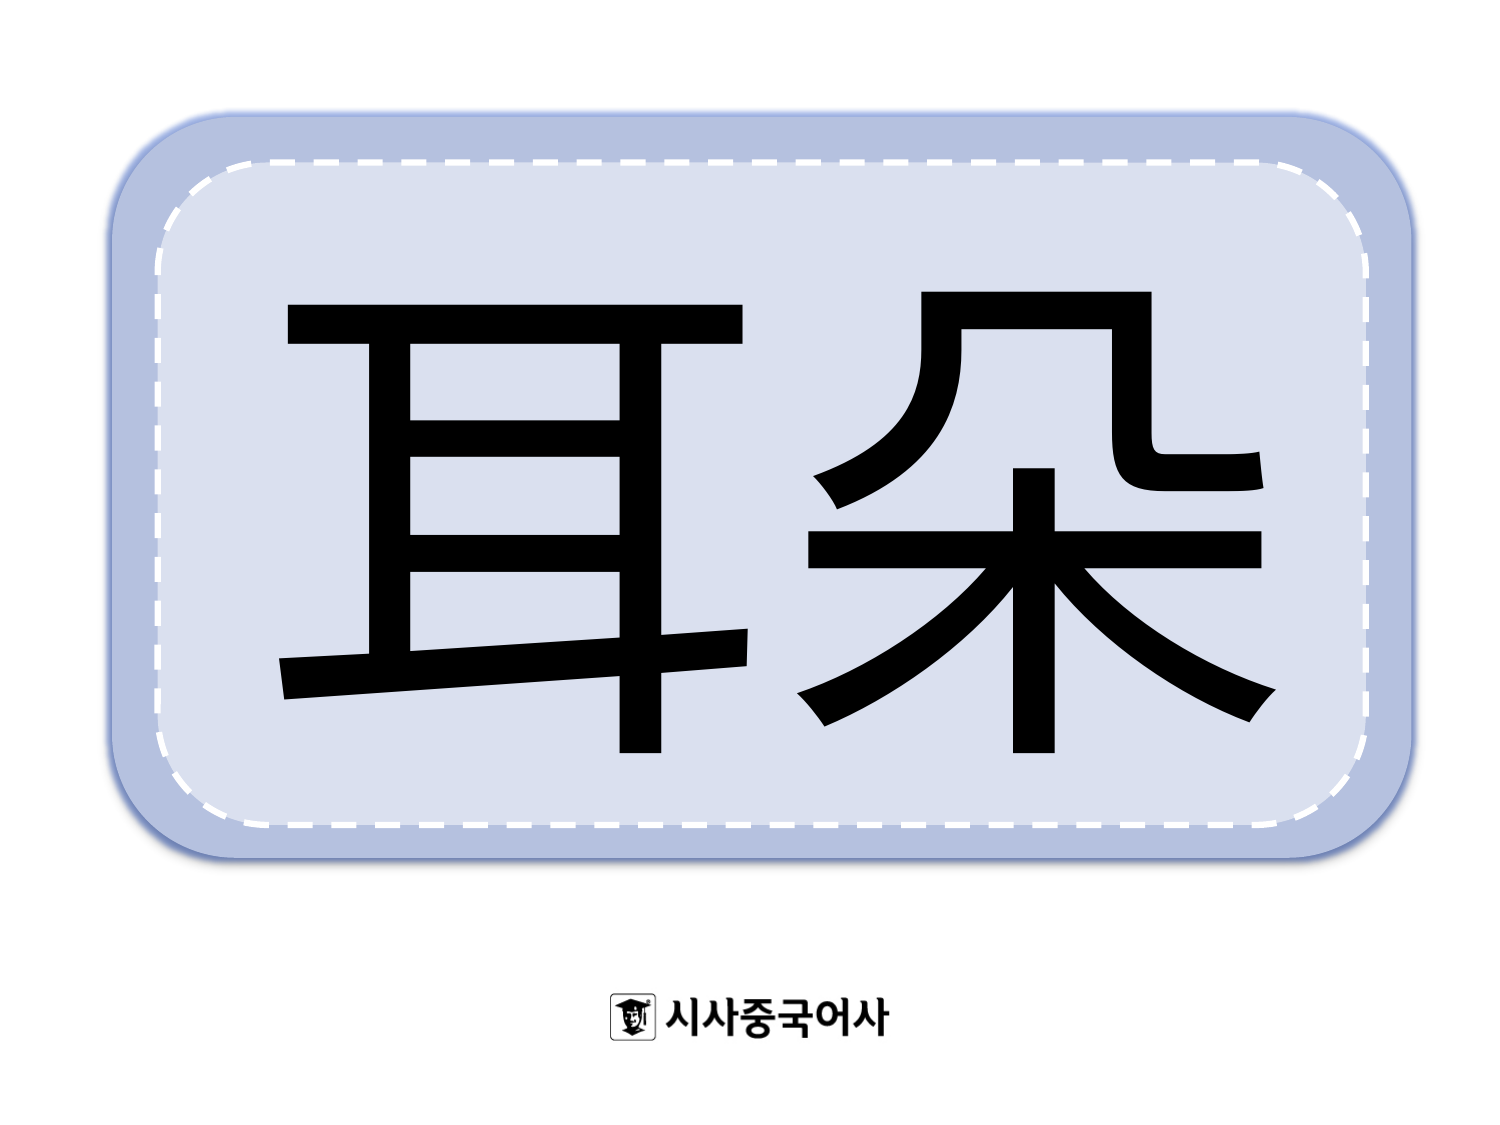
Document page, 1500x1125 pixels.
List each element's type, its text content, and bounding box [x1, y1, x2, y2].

text_box 耳朵 [171, 172, 1380, 836]
text_box [162, 160, 1371, 824]
picture [602, 987, 898, 1047]
